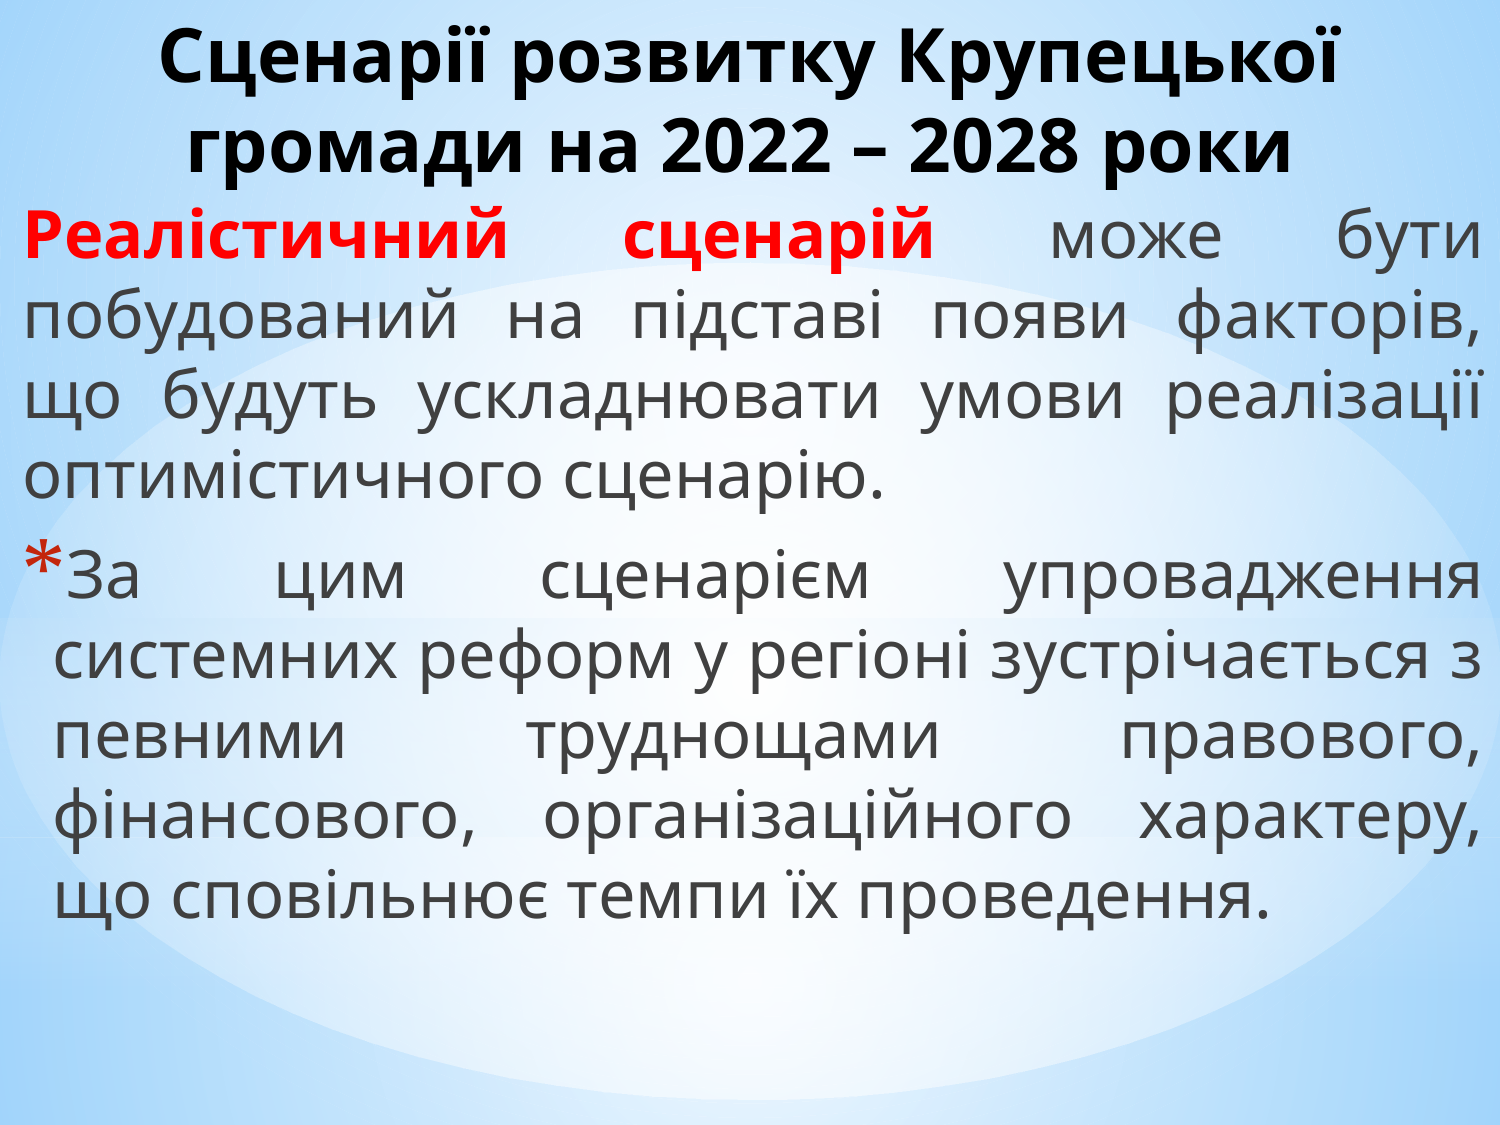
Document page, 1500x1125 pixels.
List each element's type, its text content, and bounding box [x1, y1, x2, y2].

title Сценарії розвитку Крупецької громади на 2022 – 2028 роки [0, 0, 1500, 184]
list Реалістичний сценарій може бути побудований на підставі появи факторів, що будуть ускладнювати умови реалізації оптимістичного сценарію. За цим сценарієм упровадження системних реформ у регіоні зустрічається з певними труднощами правового, фінансового, організаційного характеру, що сповільнює темпи їх проведення. [0, 184, 1500, 1125]
